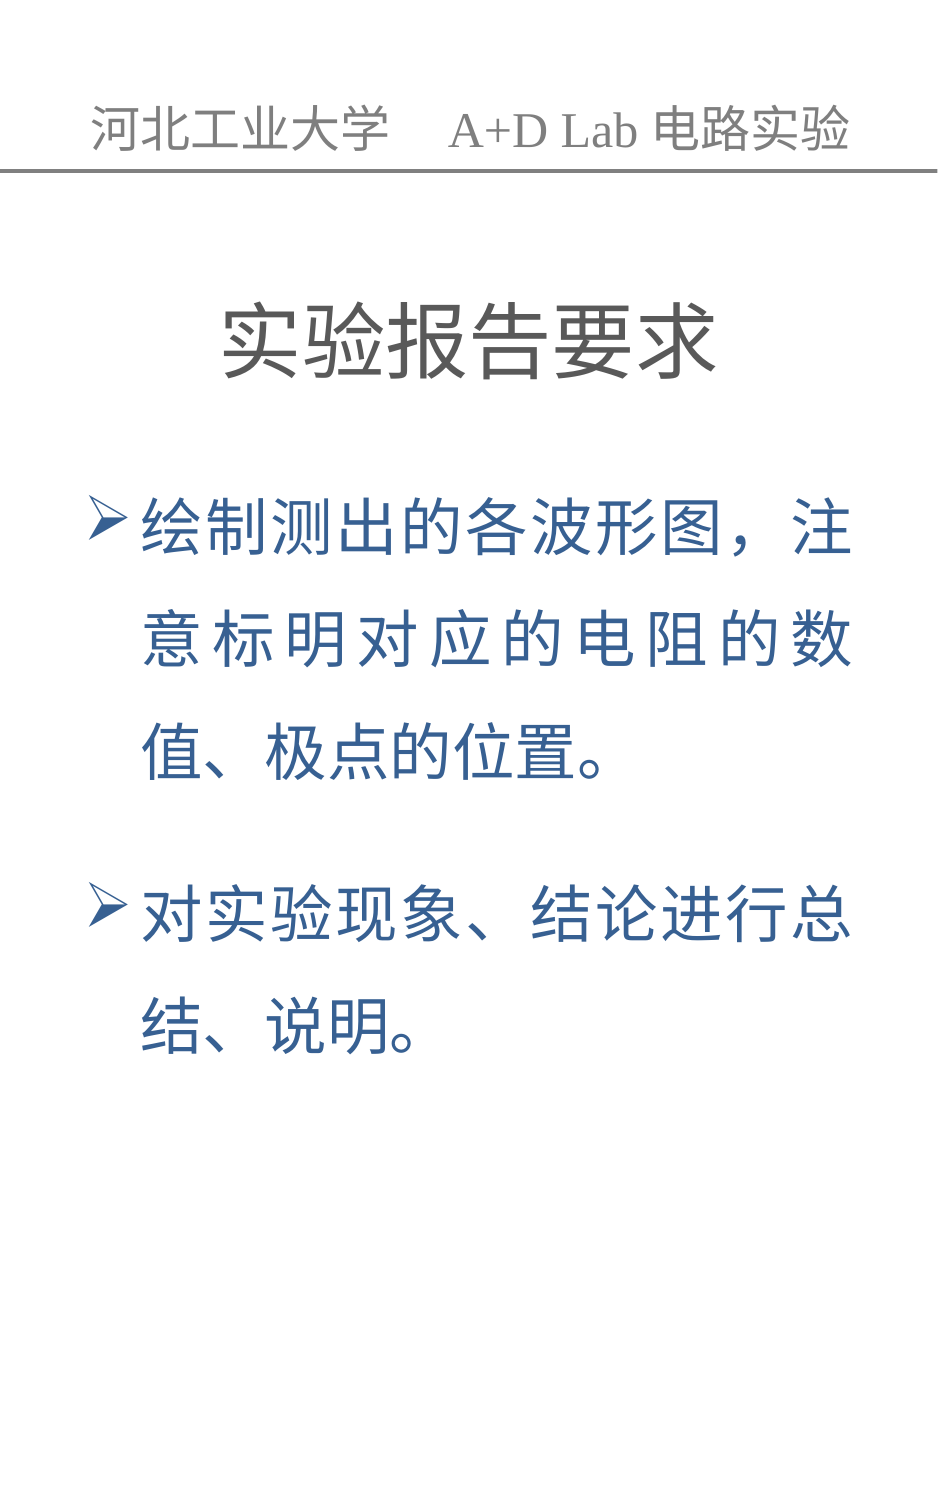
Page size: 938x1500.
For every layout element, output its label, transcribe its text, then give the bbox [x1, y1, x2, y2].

text_box 河北工业大学 A+D Lab电路实验 [0, 60, 938, 165]
title 实验报告要求 [46, 179, 891, 397]
title 实验报告要求 [46, 165, 891, 169]
list 绘制测出的各波形图，注意标明对应的电阻的数值、极点的位置。 对实验现象、结论进行总结、说明。 [68, 442, 869, 1356]
